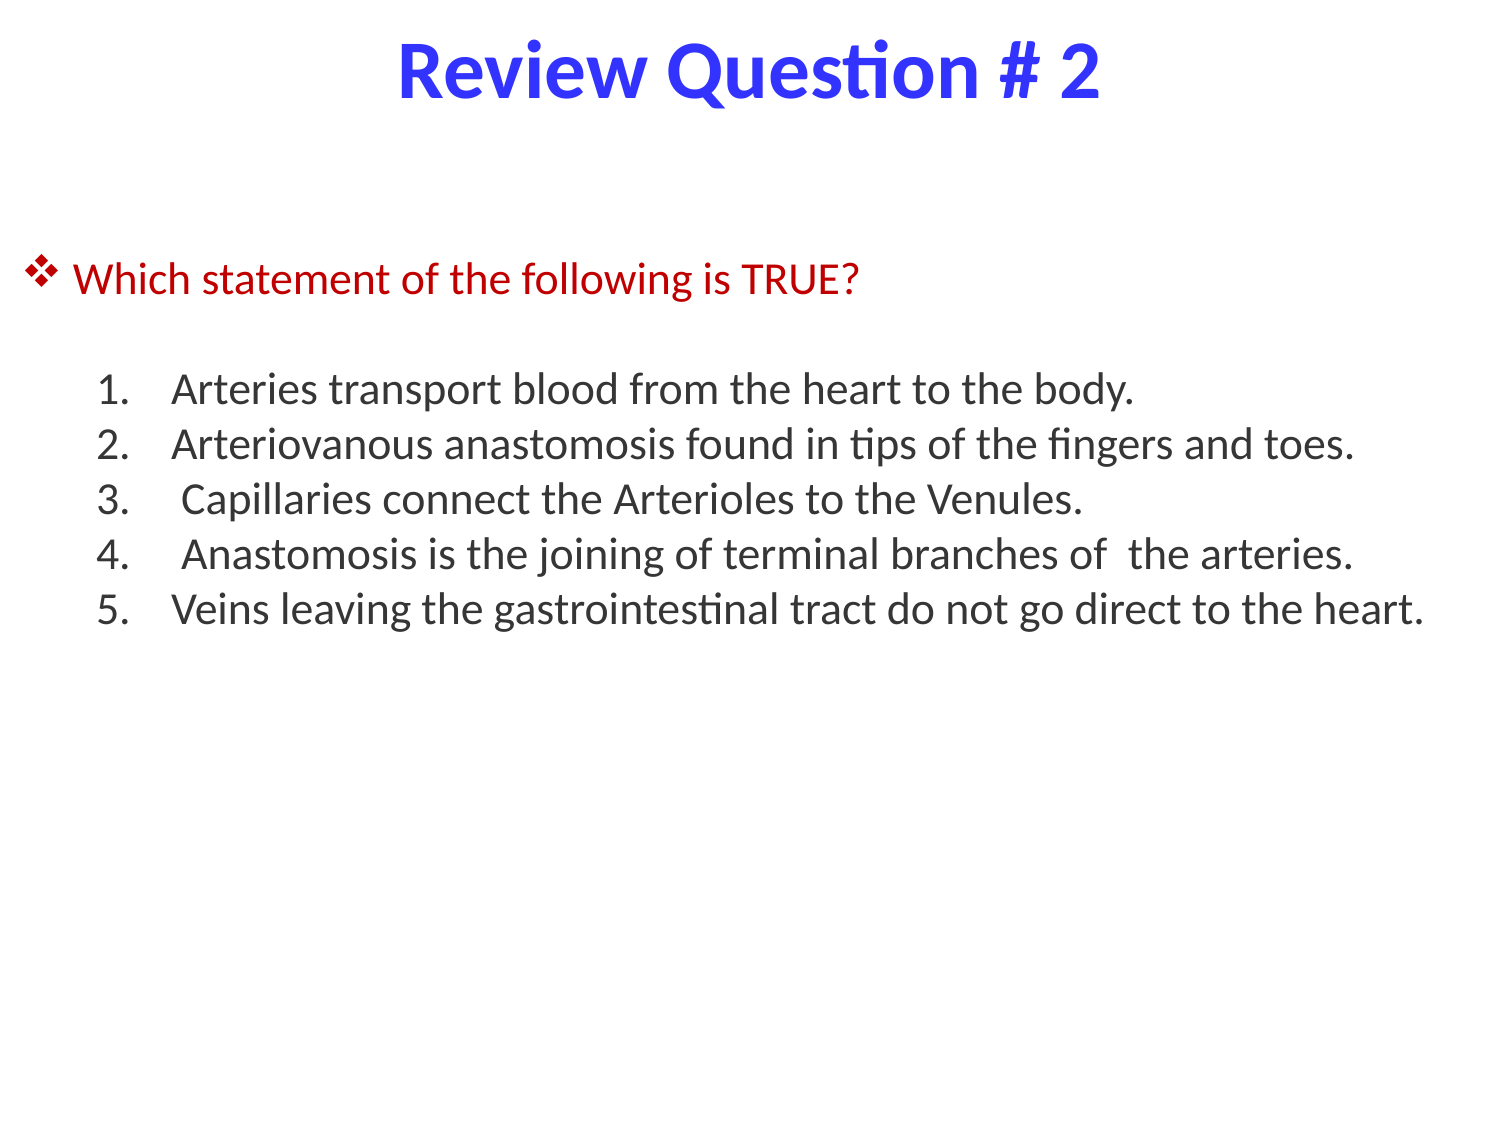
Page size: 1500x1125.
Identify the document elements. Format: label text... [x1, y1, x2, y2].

text_box Which statement of the following is TRUE? Arteries transport blood from the heart to the body. Arteriovanous anastomosis found in tips of the fingers and toes. Capillaries connect the Arterioles to the Venules. Anastomosis is the joining of terminal branches of the arteries. Veins leaving the gastrointestinal tract do not go direct to the heart. [6, 241, 1461, 909]
text_box Review Question # 2 [0, 8, 1500, 130]
